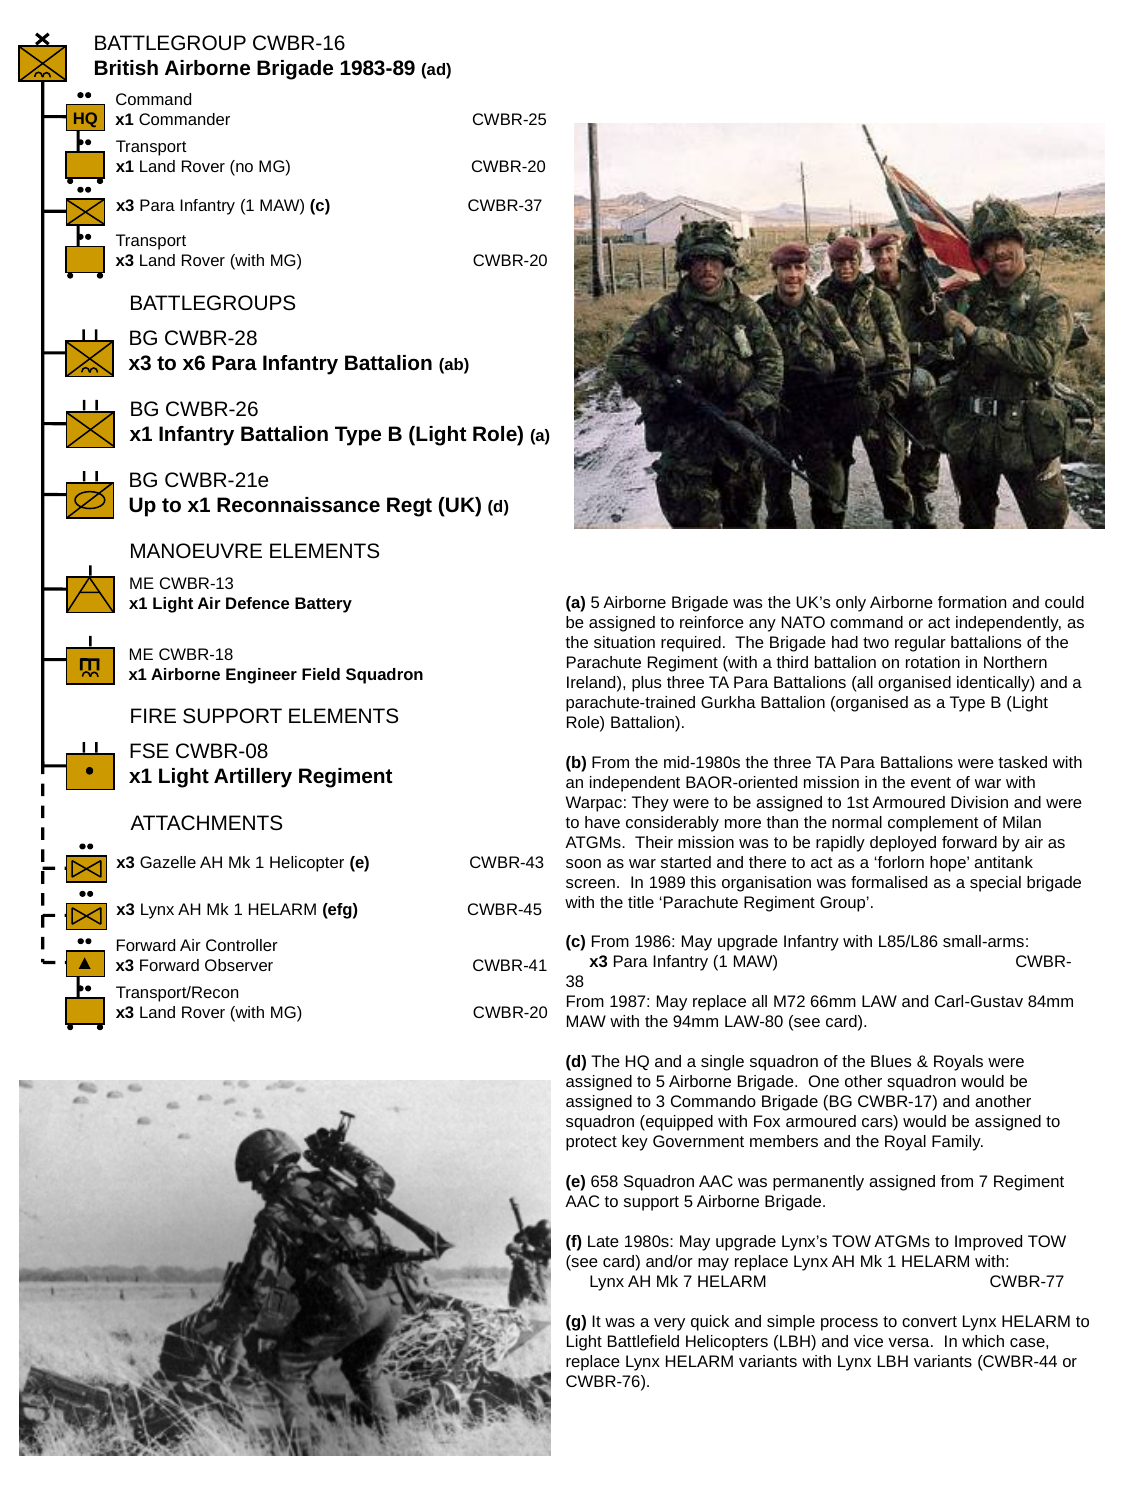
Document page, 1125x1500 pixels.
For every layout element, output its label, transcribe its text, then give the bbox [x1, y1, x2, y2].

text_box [66, 648, 115, 684]
text_box x3 Gazelle AH Mk 1 Helicopter (e) CWBR-43 [101, 844, 560, 879]
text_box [66, 152, 105, 184]
picture [574, 123, 1105, 529]
text_box MANOEUVRE ELEMENTS [114, 529, 395, 570]
text_box BATTLEGROUP CWBR-16 British Airborne Brigade 1983-89 (ad) [78, 22, 467, 87]
text_box FIRE SUPPORT ELEMENTS [114, 695, 415, 735]
text_box (a) 5 Airborne Brigade was the UK’s only Airborne formation and could be assigned to reinforce any NATO command or act independently, as the situation required. The Brigade had two regular battalions of the Parachute Regiment (with a third battalion on rotation in Northern Ireland), plus three TA Para Battalions (all organised identically) and a parachute-trained Gurkha Battalion (organised as a Type B (Light Role) Battalion). (b) From the mid-1980s the three TA Para Battalions were tasked with an independent BAOR-oriented mission in the event of war with Warpac: They were to be assigned to 1st Armoured Division and were to have considerably more than the normal complement of Milan ATGMs. Their mission was to be rapidly deployed forward by air as soon as war started and there to act as a ‘forlorn hope’ antitank screen. In 1989 this organisation was formalised as a special brigade with the title ‘Parachute Regiment Group’. (c) From 1986: May upgrade Infantry with L85/L86 small-arms: x3 Para Infantry (1 MAW) CWBR-38 From 1987: May replace all M72 66mm LAW and Carl-Gustav 84mm MAW with the 94mm LAW-80 (see card). (d) The HQ and a single squadron of the Blues & Royals were assigned to 5 Airborne Brigade. One other squadron would be assigned to 3 Commando Brigade (BG CWBR-17) and another squadron (equipped with Fox armoured cars) would be assigned to protect key Government members and the Royal Family. (e) 658 Squadron AAC was permanently assigned from 7 Regiment AAC to support 5 Airborne Brigade. (f) Late 1980s: May upgrade Lynx’s TOW ATGMs to Improved TOW (see card) and/or may replace Lynx AH Mk 1 HELARM with: Lynx AH Mk 7 HELARM CWBR-77 (g) It was a very quick and simple process to convert Lynx HELARM to Light Battlefield Helicopters (LBH) and vice versa. In which case, replace Lynx HELARM variants with Lynx LBH variants (CWBR-44 or CWBR-76). [550, 584, 1106, 1398]
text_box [84, 399, 97, 411]
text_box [66, 754, 114, 790]
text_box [66, 104, 105, 131]
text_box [78, 234, 91, 240]
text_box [66, 856, 107, 883]
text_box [66, 903, 107, 930]
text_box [78, 939, 91, 944]
text_box FSE CWBR-08 x1 Light Artillery Regiment [114, 730, 408, 796]
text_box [66, 950, 105, 977]
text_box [66, 341, 114, 377]
text_box BG CWBR-26 x1 Infantry Battalion Type B (Light Role) (a) [114, 388, 566, 453]
text_box Transport/Recon x3 Land Rover (with MG) CWBR-20 [101, 982, 550, 1030]
text_box ATTACHMENTS [115, 801, 298, 842]
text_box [80, 891, 93, 897]
text_box BG CWBR-28 x3 to x6 Para Infantry Battalion (ab) [113, 317, 485, 383]
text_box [78, 986, 91, 991]
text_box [66, 411, 115, 448]
text_box ME CWBR-18 x1 Airborne Engineer Field Squadron [113, 636, 440, 692]
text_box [66, 246, 105, 278]
picture [18, 1080, 551, 1456]
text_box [78, 92, 91, 98]
text_box Command x1 Commander CWBR-25 [100, 81, 563, 136]
text_box x3 Para Infantry (1 MAW) (c) CWBR-37 [101, 187, 558, 223]
text_box ME CWBR-13 x1 Light Air Defence Battery [114, 570, 368, 620]
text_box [80, 844, 93, 849]
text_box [66, 998, 105, 1030]
text_box x3 Lynx AH Mk 1 HELARM (efg) CWBR-45 [101, 891, 558, 927]
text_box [66, 577, 114, 613]
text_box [84, 470, 97, 482]
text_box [78, 140, 91, 145]
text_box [66, 199, 105, 225]
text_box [83, 742, 97, 753]
text_box BATTLEGROUPS [114, 282, 312, 317]
text_box BG CWBR-21e Up to x1 Reconnaissance Regt (UK) (d) [113, 459, 524, 524]
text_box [83, 329, 97, 340]
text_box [78, 187, 91, 192]
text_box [66, 482, 114, 519]
text_box Transport x3 Land Rover (with MG) CWBR-20 [100, 222, 564, 278]
text_box Transport x1 Land Rover (no MG) CWBR-20 [100, 128, 562, 183]
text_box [18, 45, 67, 82]
text_box Forward Air Controller x3 Forward Observer CWBR-41 [100, 927, 563, 982]
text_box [36, 33, 49, 45]
